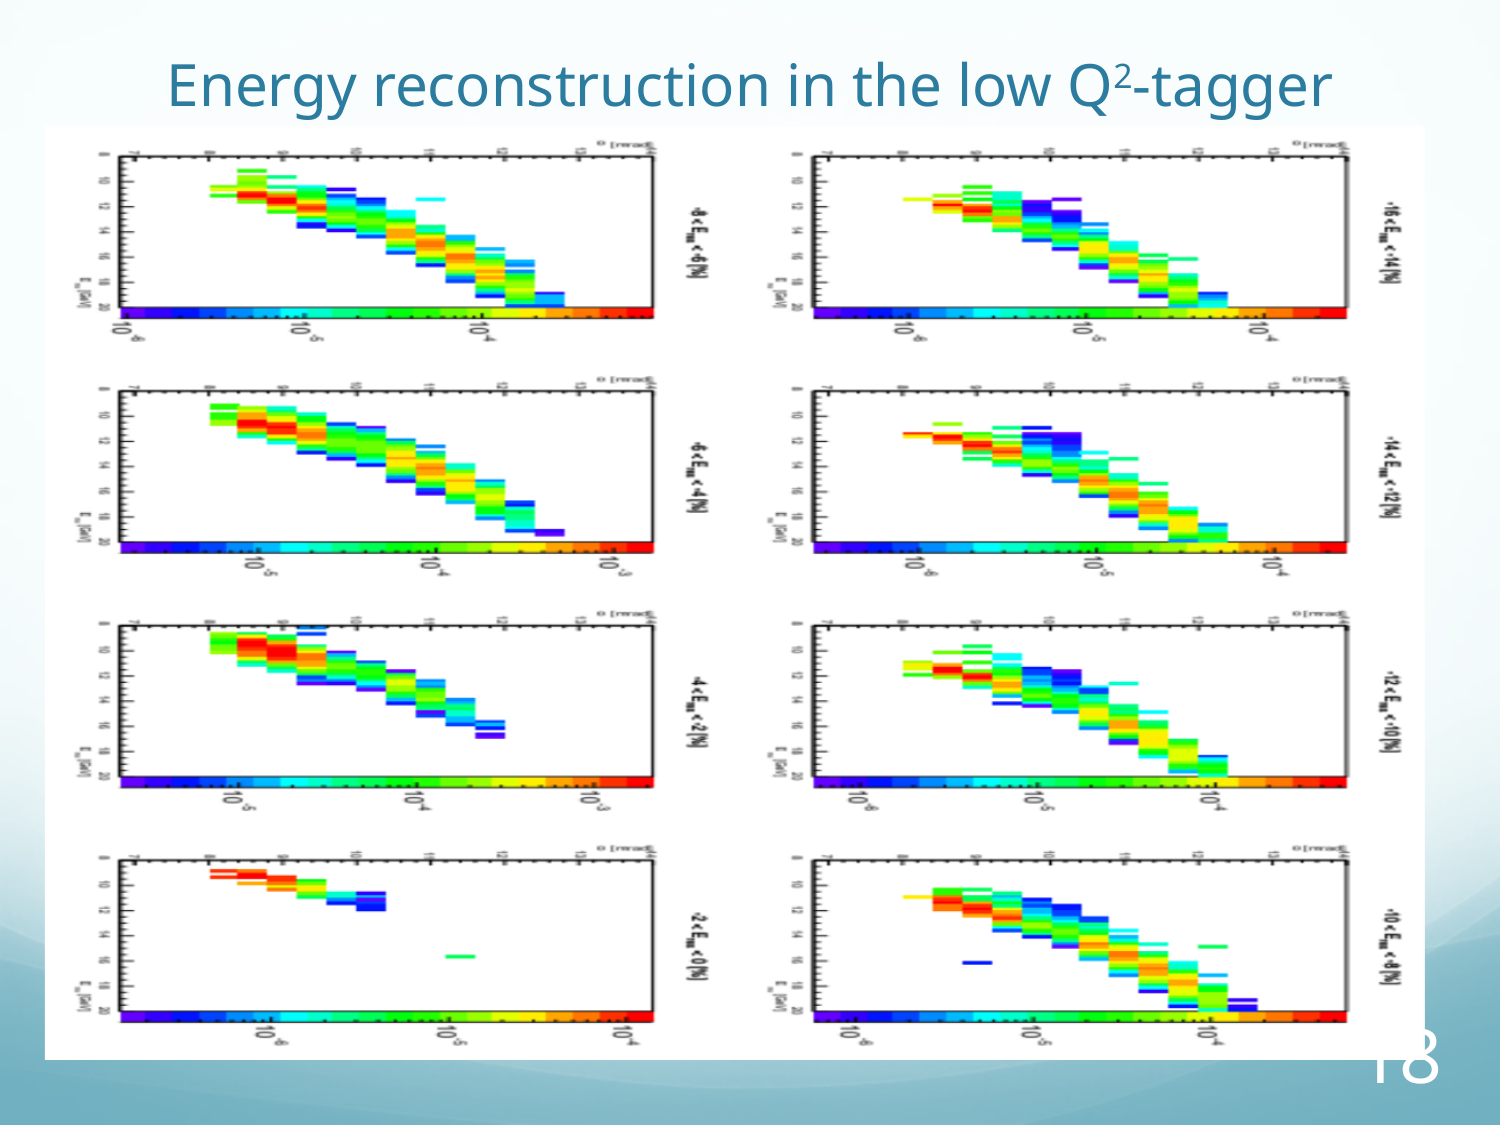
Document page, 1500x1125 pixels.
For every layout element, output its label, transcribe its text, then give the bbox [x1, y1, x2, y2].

title Energy reconstruction in the low Q2-tagger [1219, 34, 1425, 125]
title Energy reconstruction in the low Q2-tagger [75, 34, 259, 125]
slide_number 18 [1295, 1029, 1459, 1090]
picture [266, 0, 1203, 1125]
